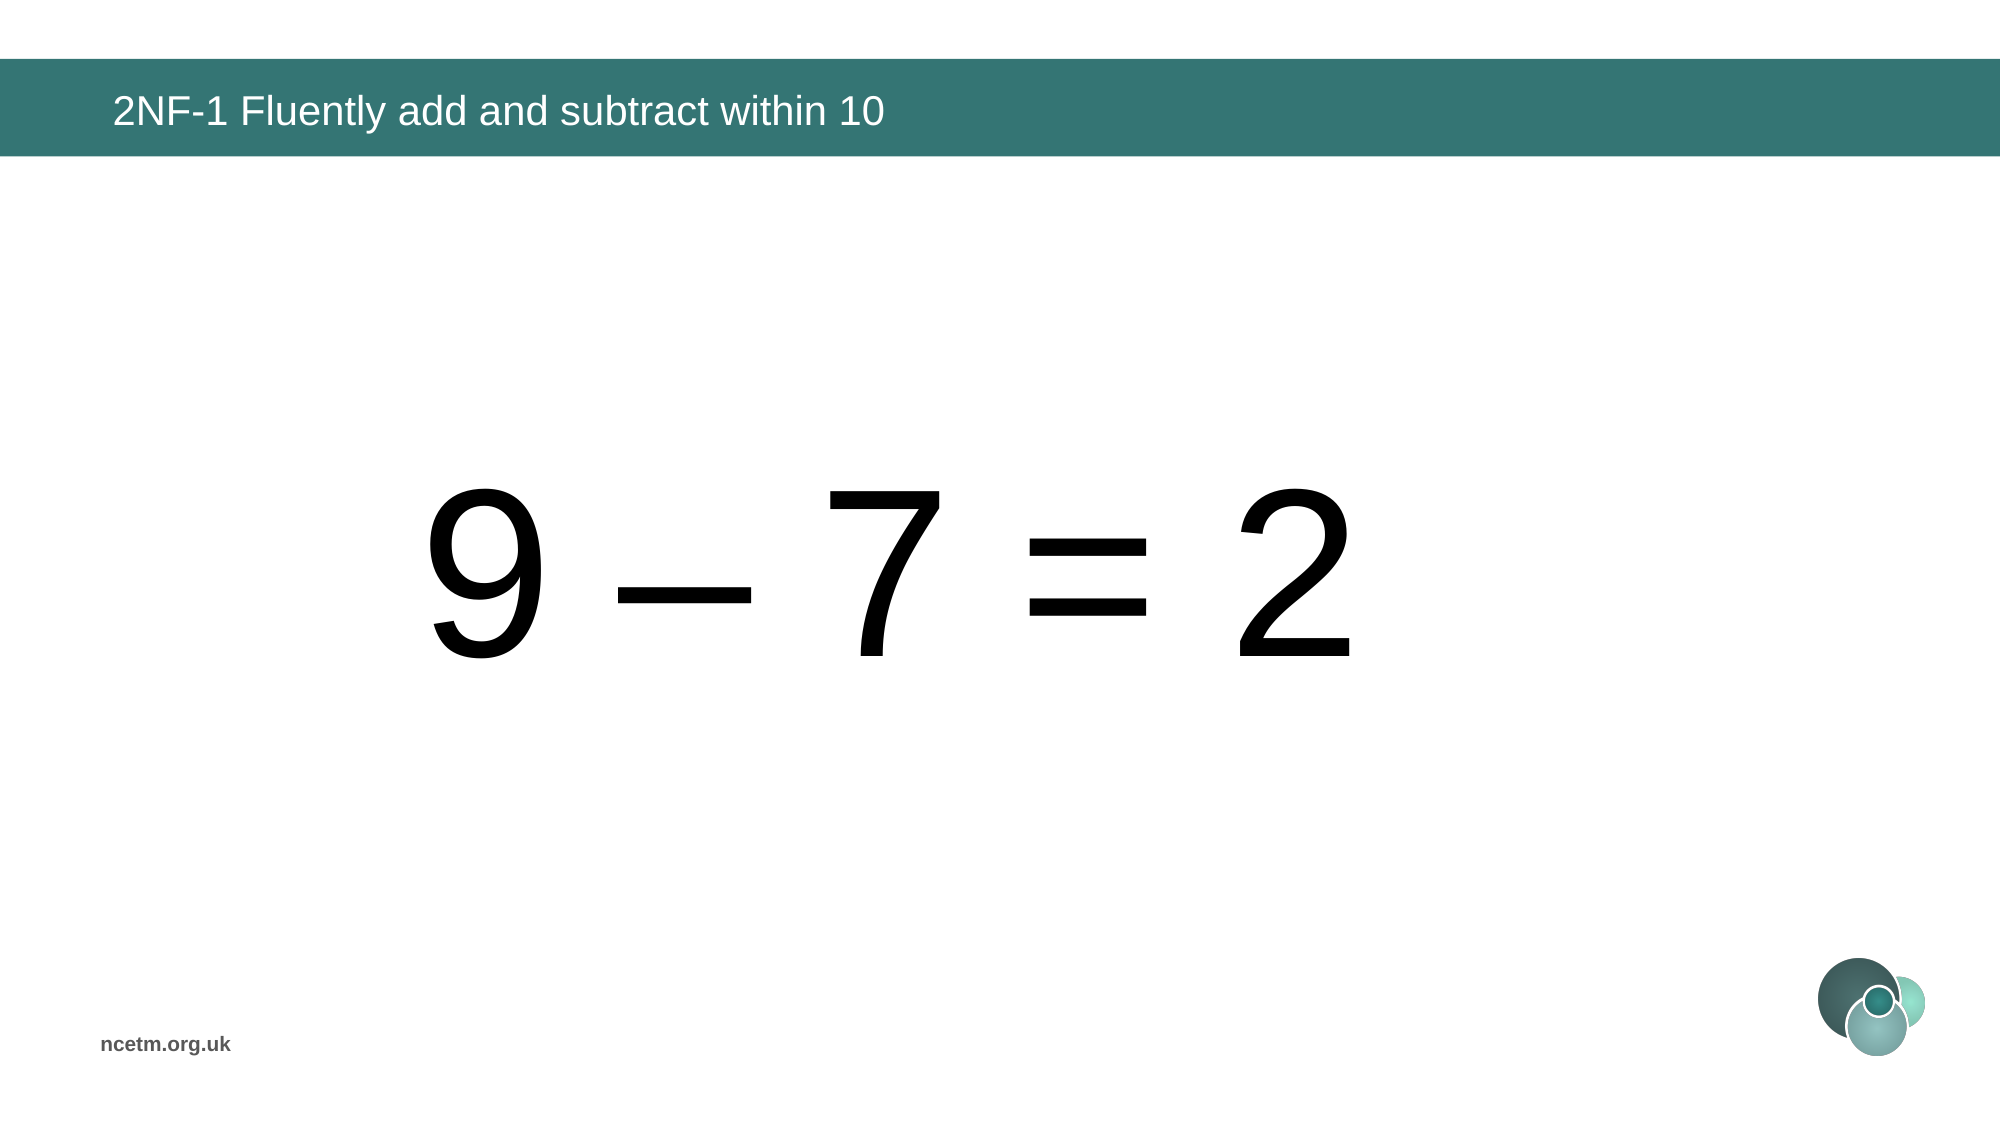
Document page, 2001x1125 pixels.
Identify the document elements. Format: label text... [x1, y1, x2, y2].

text_box 9 – 7 = [404, 409, 1213, 712]
title 2NF-1 Fluently add and subtract within 10 [97, 76, 1945, 147]
picture [1818, 958, 1925, 1056]
text_box 2 [1213, 409, 1377, 712]
